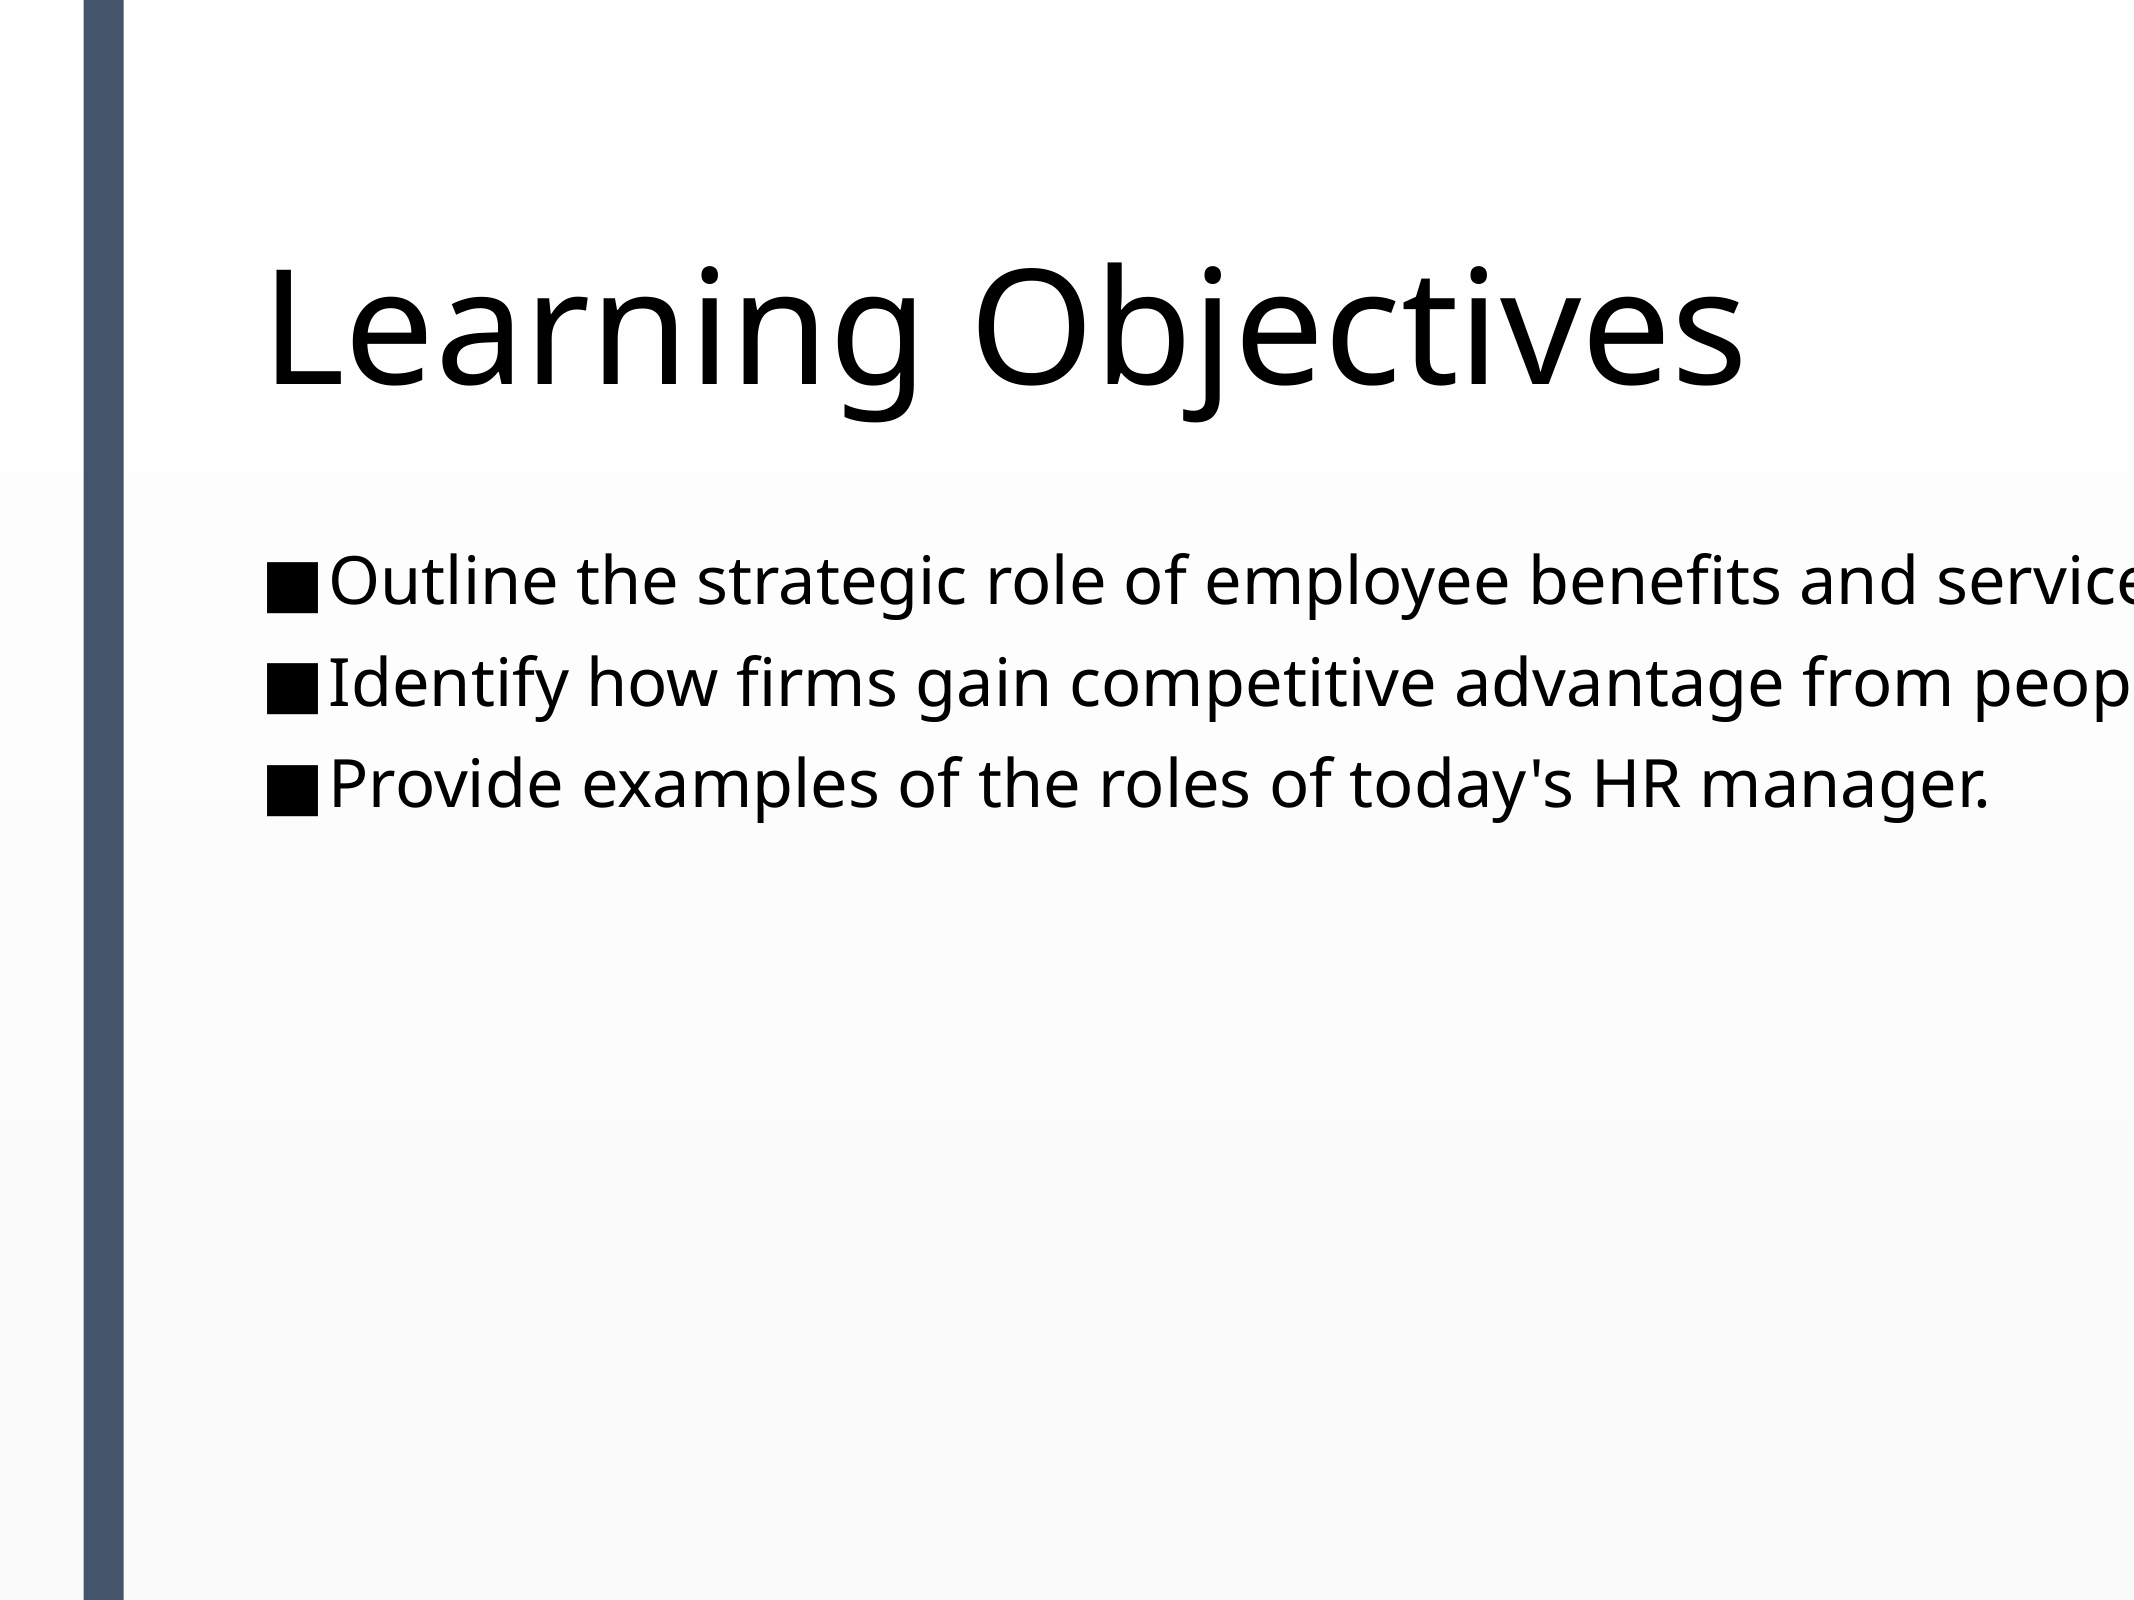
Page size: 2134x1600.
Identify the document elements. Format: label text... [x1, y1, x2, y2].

list Outline the strategic role of employee benefits and services. Identify how firms gain competitive advantage from people. Provide examples of the roles of today's HR manager. [240, 533, 2134, 1369]
title Learning Objectives [240, 159, 1920, 507]
